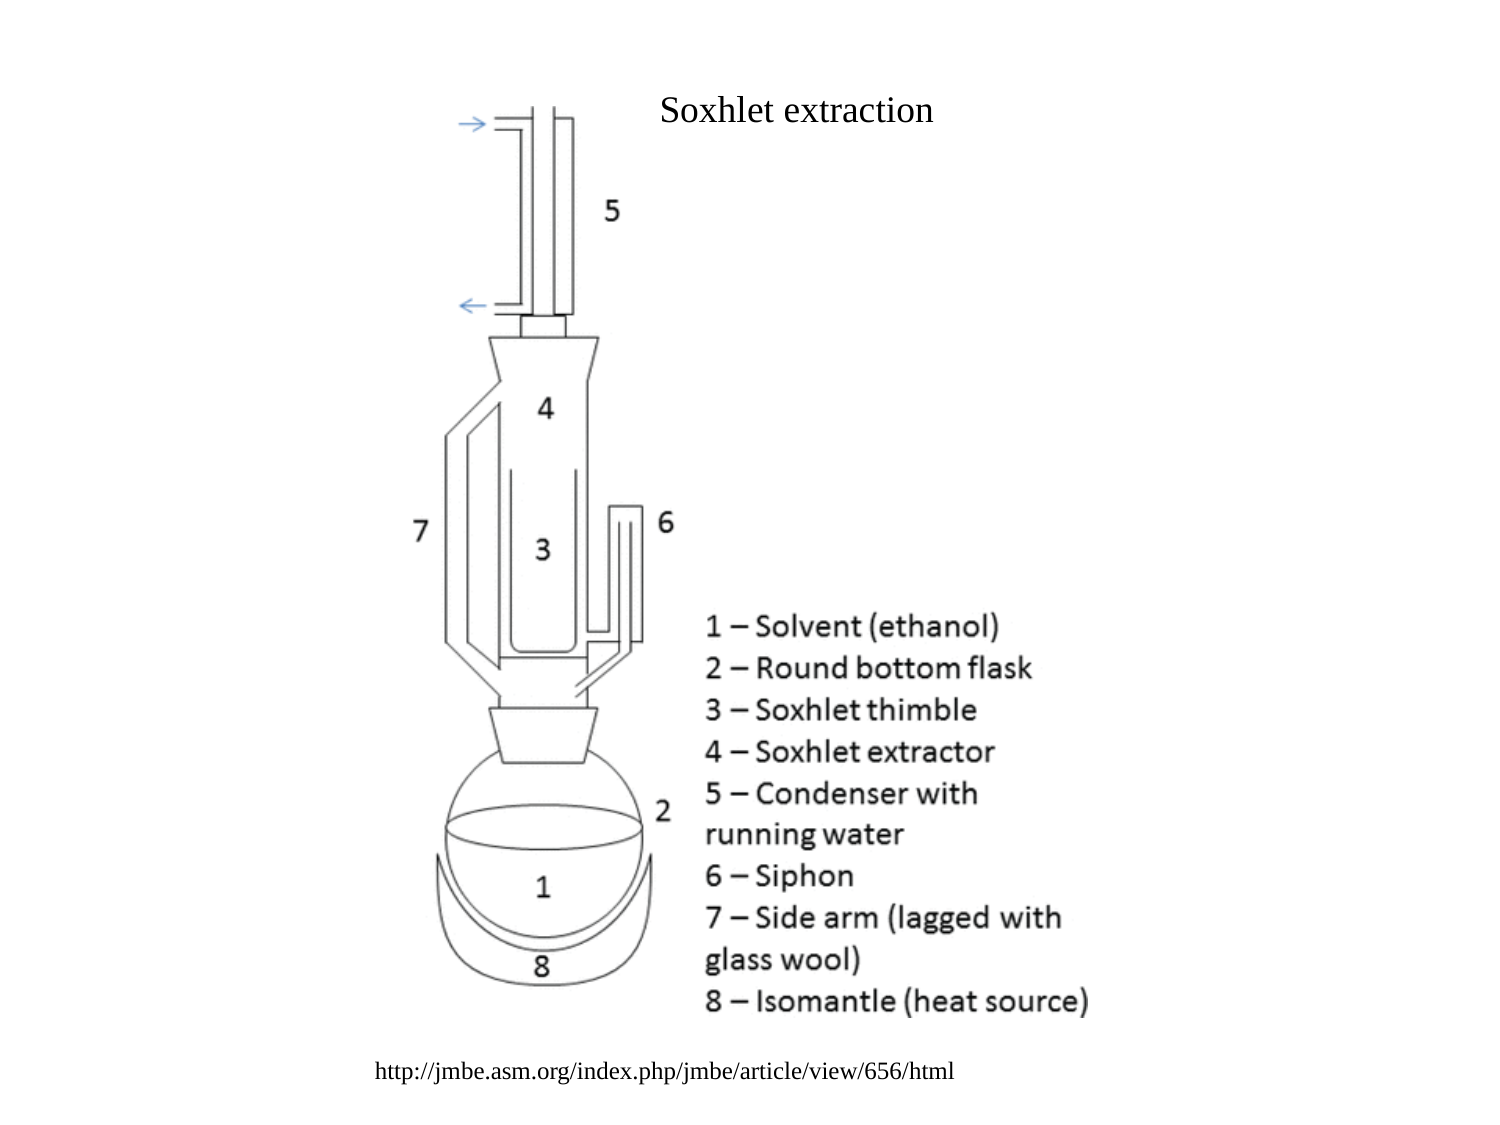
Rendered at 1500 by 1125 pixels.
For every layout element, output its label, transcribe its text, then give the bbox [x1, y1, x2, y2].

text_box Soxhlet extraction [644, 78, 950, 105]
text_box http://jmbe.asm.org/index.php/jmbe/article/view/656/html [360, 1046, 1111, 1092]
picture [412, 106, 1088, 1018]
